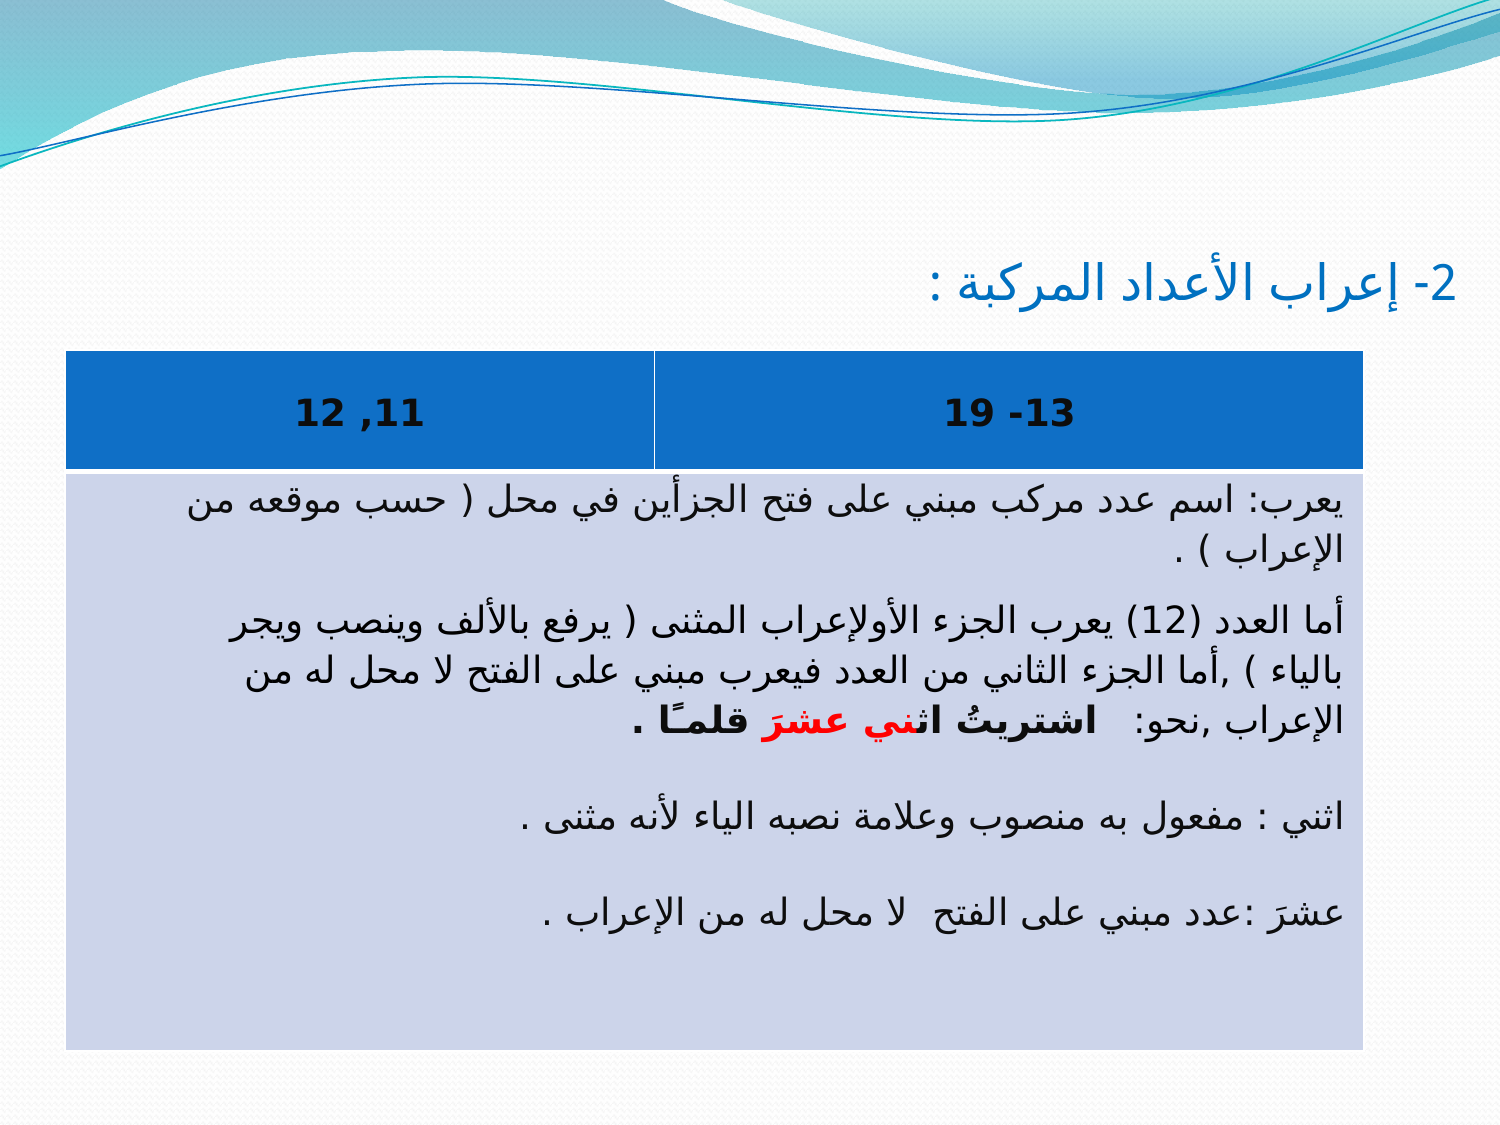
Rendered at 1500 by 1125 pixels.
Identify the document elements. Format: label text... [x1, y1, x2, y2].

table_header 13- 19 [655, 351, 1363, 469]
table_cell يعرب: اسم عدد مركب مبني على فتح الجزأين في محل ( حسب موقعه من الإعراب ) . أما العدد (12) يعرب الجزء الأولإعراب المثنى ( يرفع بالألف وينصب ويجر بالياء ) ,أما الجزء الثاني من العدد فيعرب مبني على الفتح لا محل له من الإعراب ,نحو: اشتريتُ اثني عشرَ قلمـًا . اثني : مفعول به منصوب وعلامة نصبه الياء لأنه مثنى . عشرَ :عدد مبني على الفتح لا محل له من الإعراب . [66, 474, 1363, 1050]
table_header 11, 12 [66, 351, 654, 469]
text_box 2- إعراب الأعداد المركبة : [900, 243, 1473, 319]
